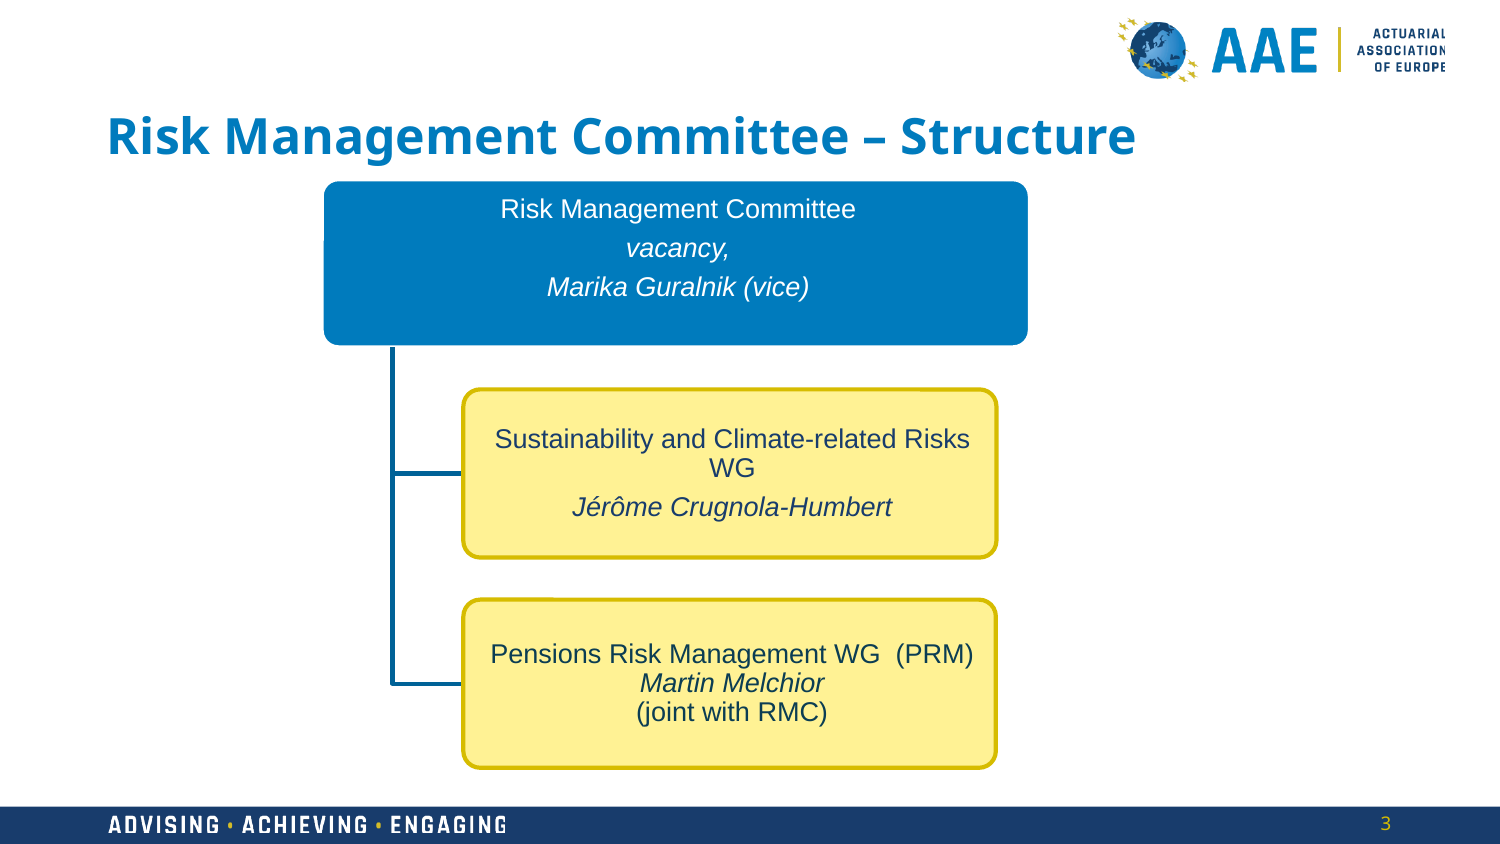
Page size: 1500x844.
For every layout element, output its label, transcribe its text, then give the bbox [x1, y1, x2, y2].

slide_number 3 [1102, 809, 1392, 842]
title Risk Management Committee – Structure [106, 94, 1392, 175]
text_box [297, 790, 324, 842]
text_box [128, 178, 1223, 769]
